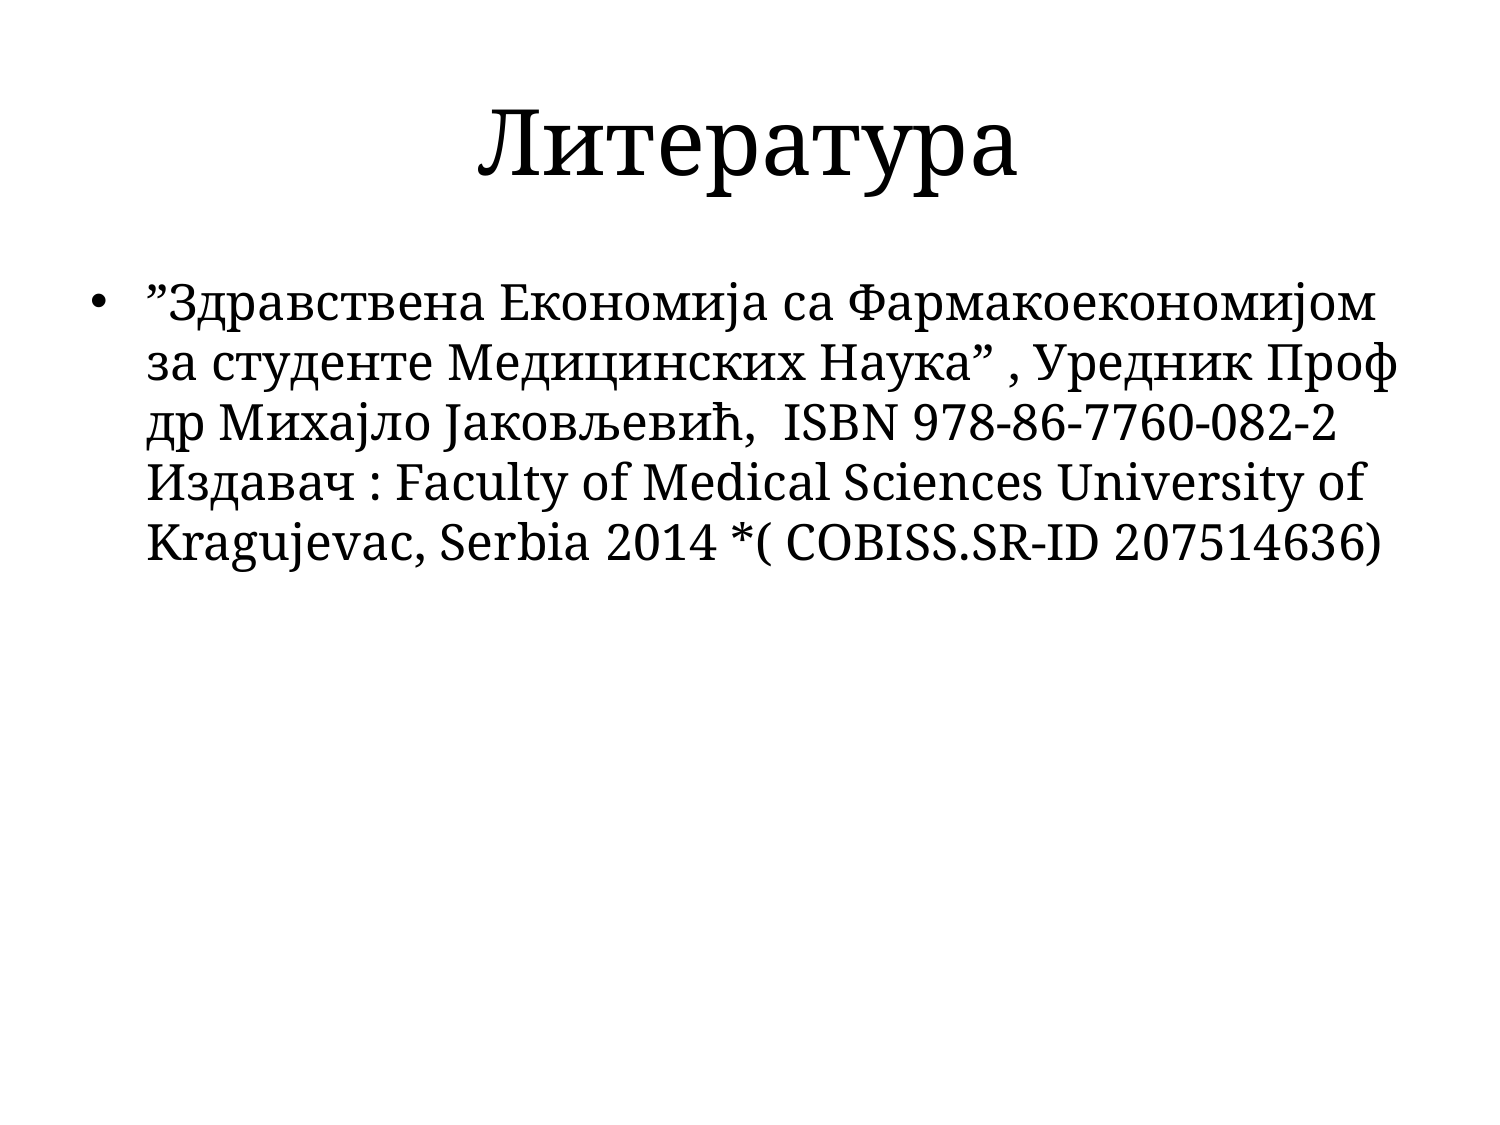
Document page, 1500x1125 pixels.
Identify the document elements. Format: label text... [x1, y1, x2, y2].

list ”Здравствена Економија са Фармакоекономијом за студенте Медицинских Наука” , Уредник Проф др Михајло Јаковљевић, ISBN 978-86-7760-082-2 Издавач : Faculty of Medical Sciences University of Kragujevac, Serbia 2014 *( COBISS.SR-ID 207514636) [75, 262, 1425, 1005]
title Литература [75, 45, 1425, 233]
